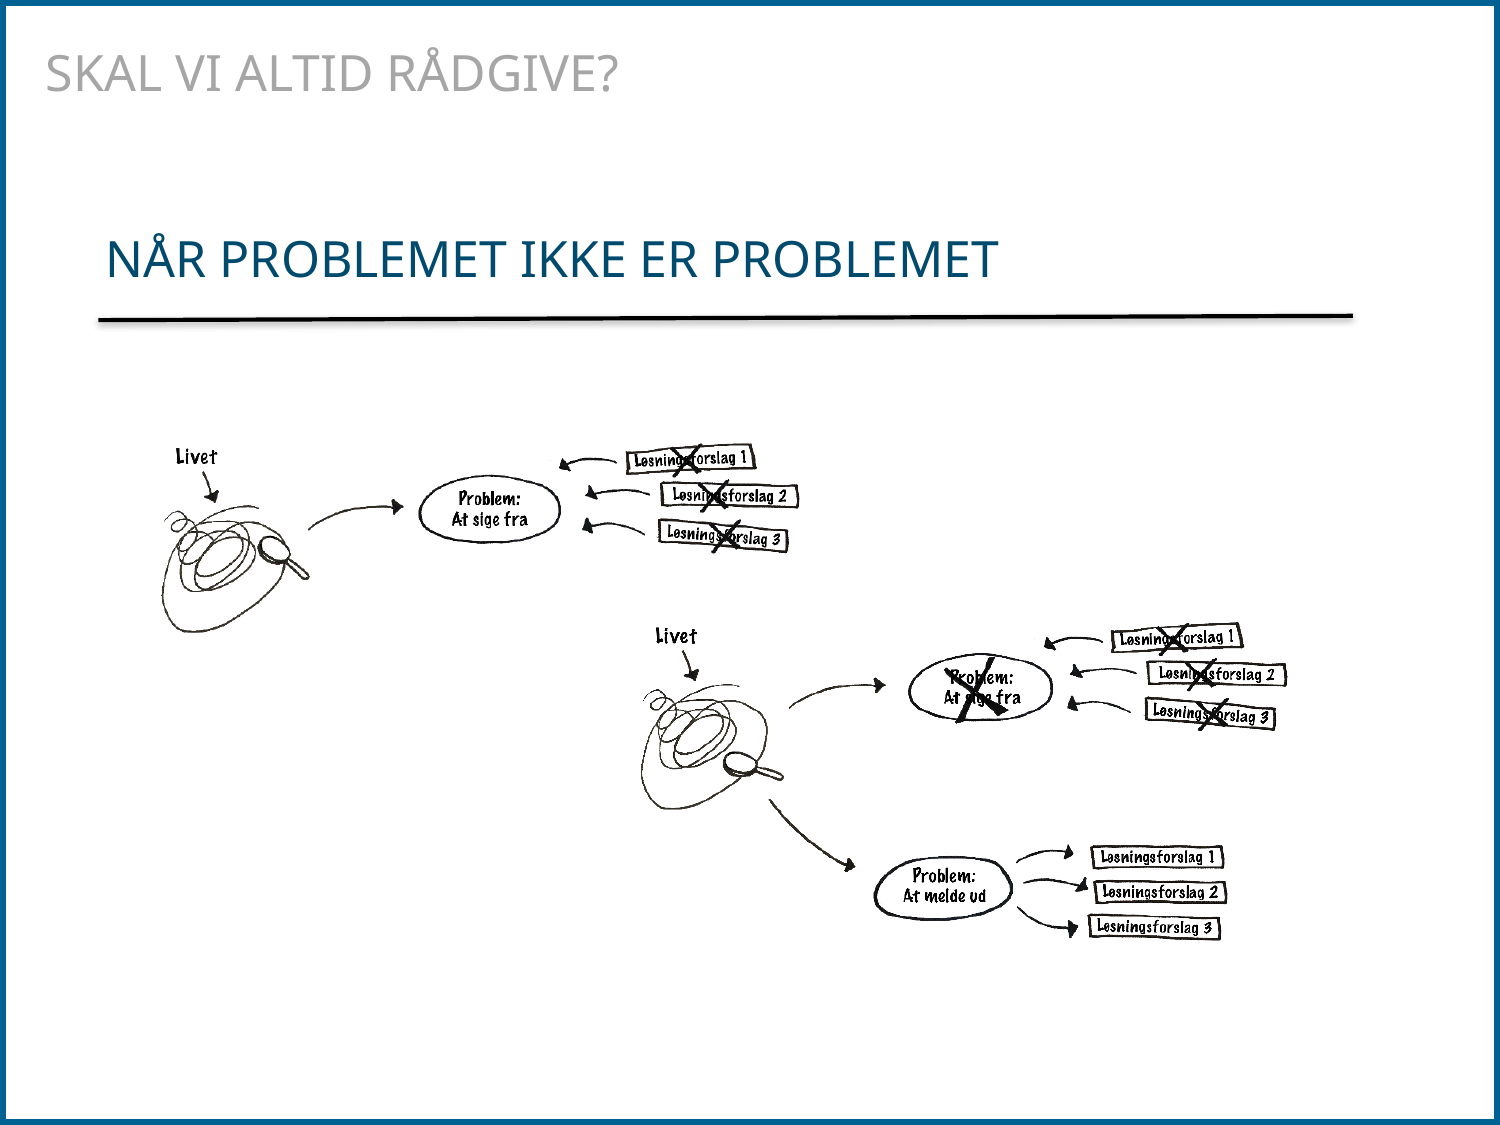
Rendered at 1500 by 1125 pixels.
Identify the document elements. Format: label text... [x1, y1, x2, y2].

title Når problemet ikke er problemet [97, 219, 1257, 312]
picture [100, 382, 1354, 1016]
text_box Skal vi altid rådgive? [38, 33, 1197, 125]
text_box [98, 315, 1354, 321]
